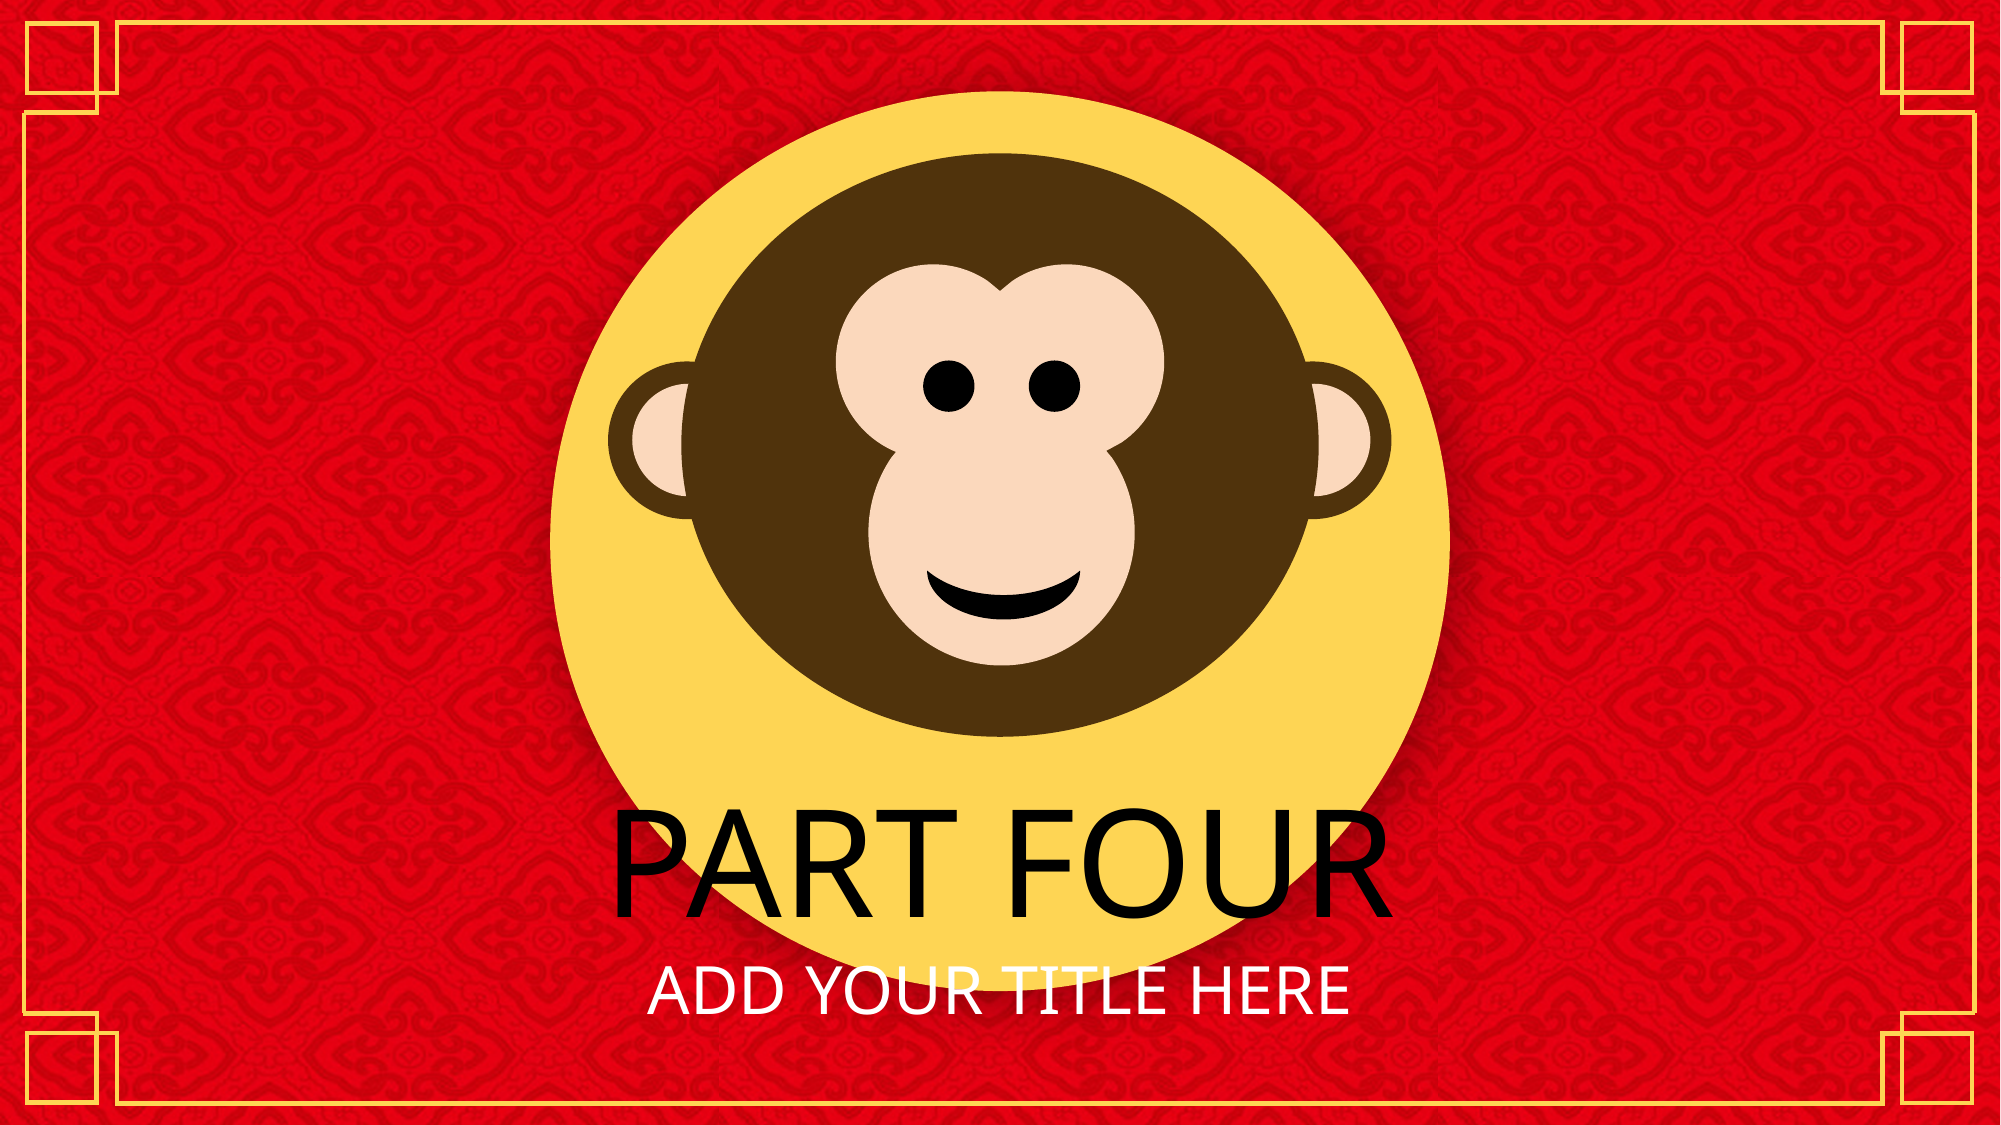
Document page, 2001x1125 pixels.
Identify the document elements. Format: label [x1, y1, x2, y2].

text_box [607, 153, 1392, 737]
picture [0, 0, 2001, 1125]
text_box [22, 20, 1975, 1107]
